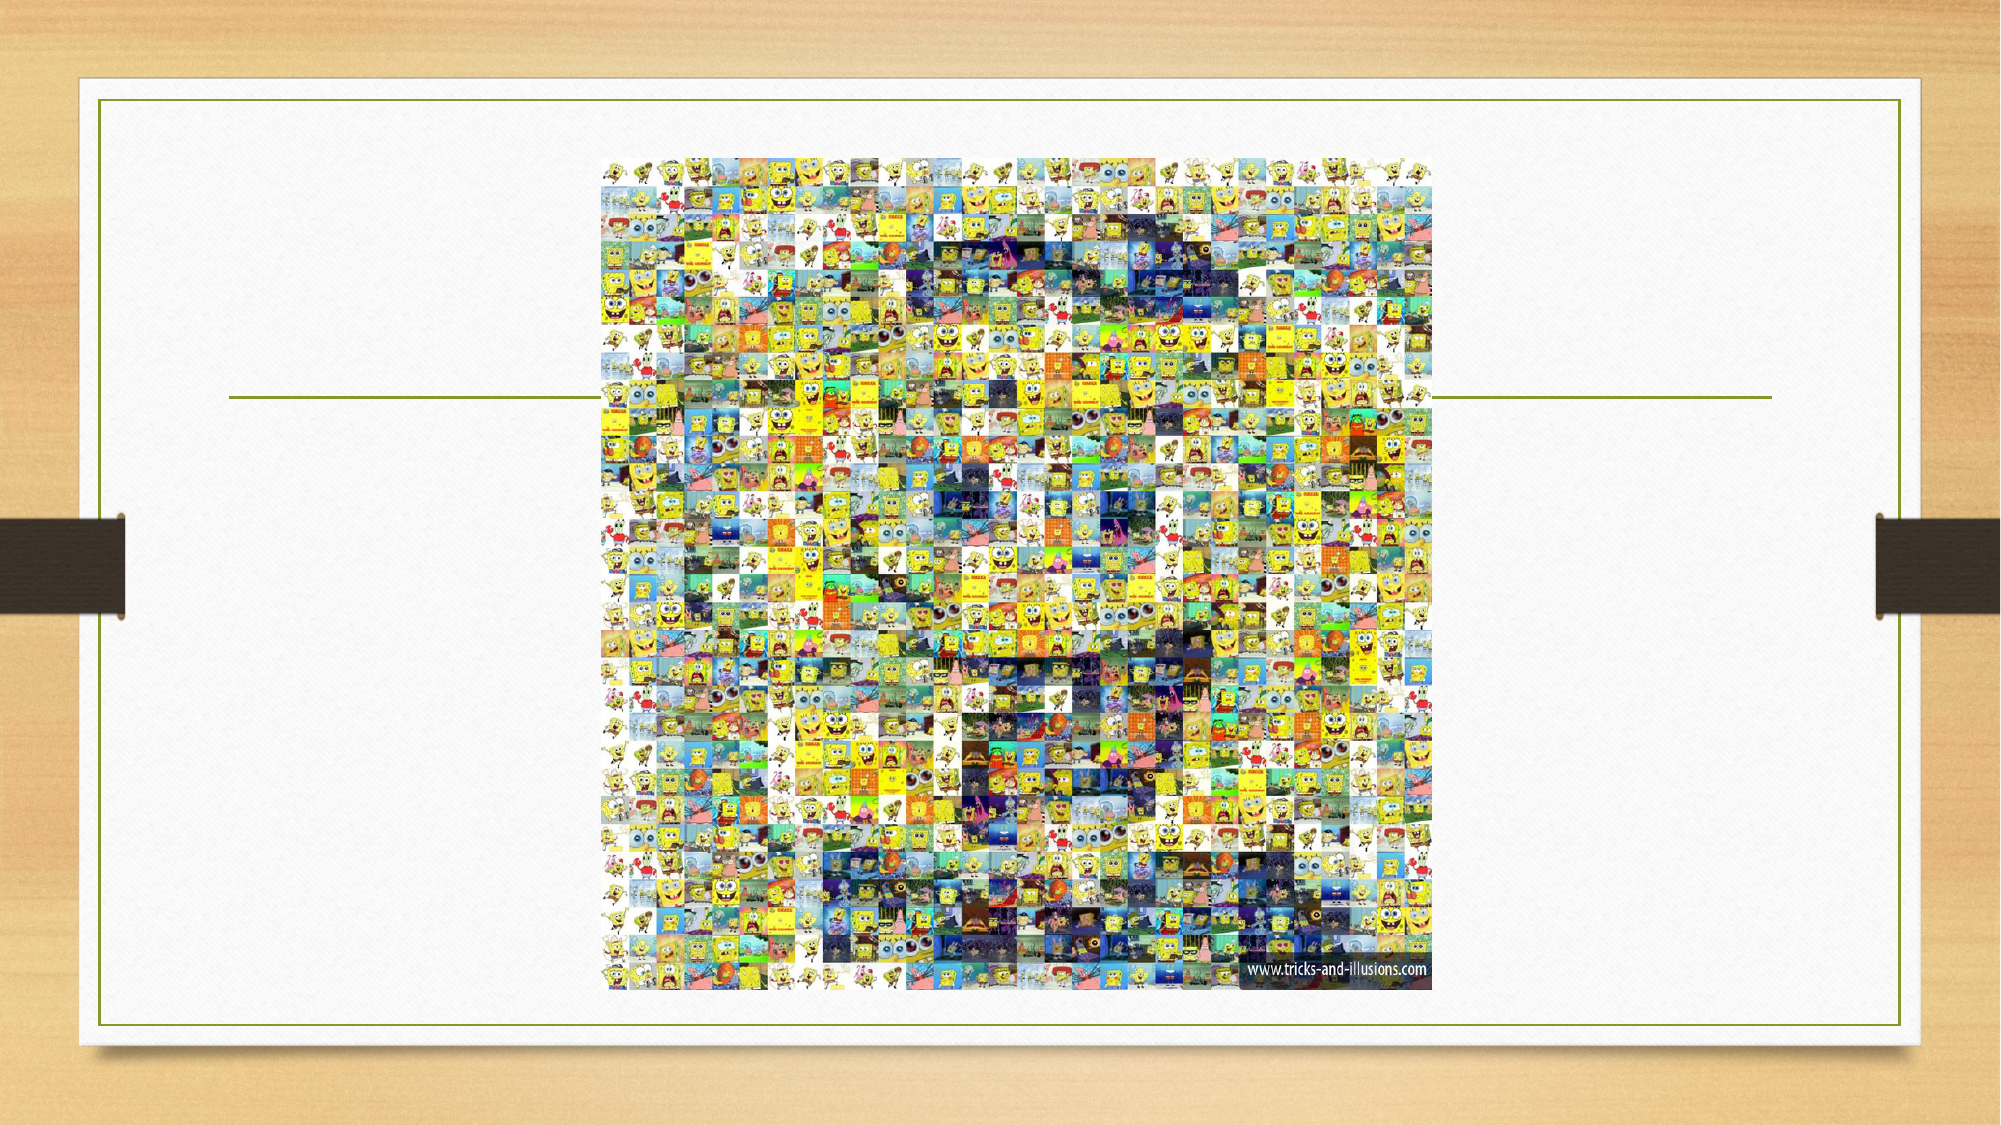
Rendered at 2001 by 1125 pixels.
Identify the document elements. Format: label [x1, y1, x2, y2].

picture [0, 0, 2001, 1125]
list [600, 158, 1433, 990]
